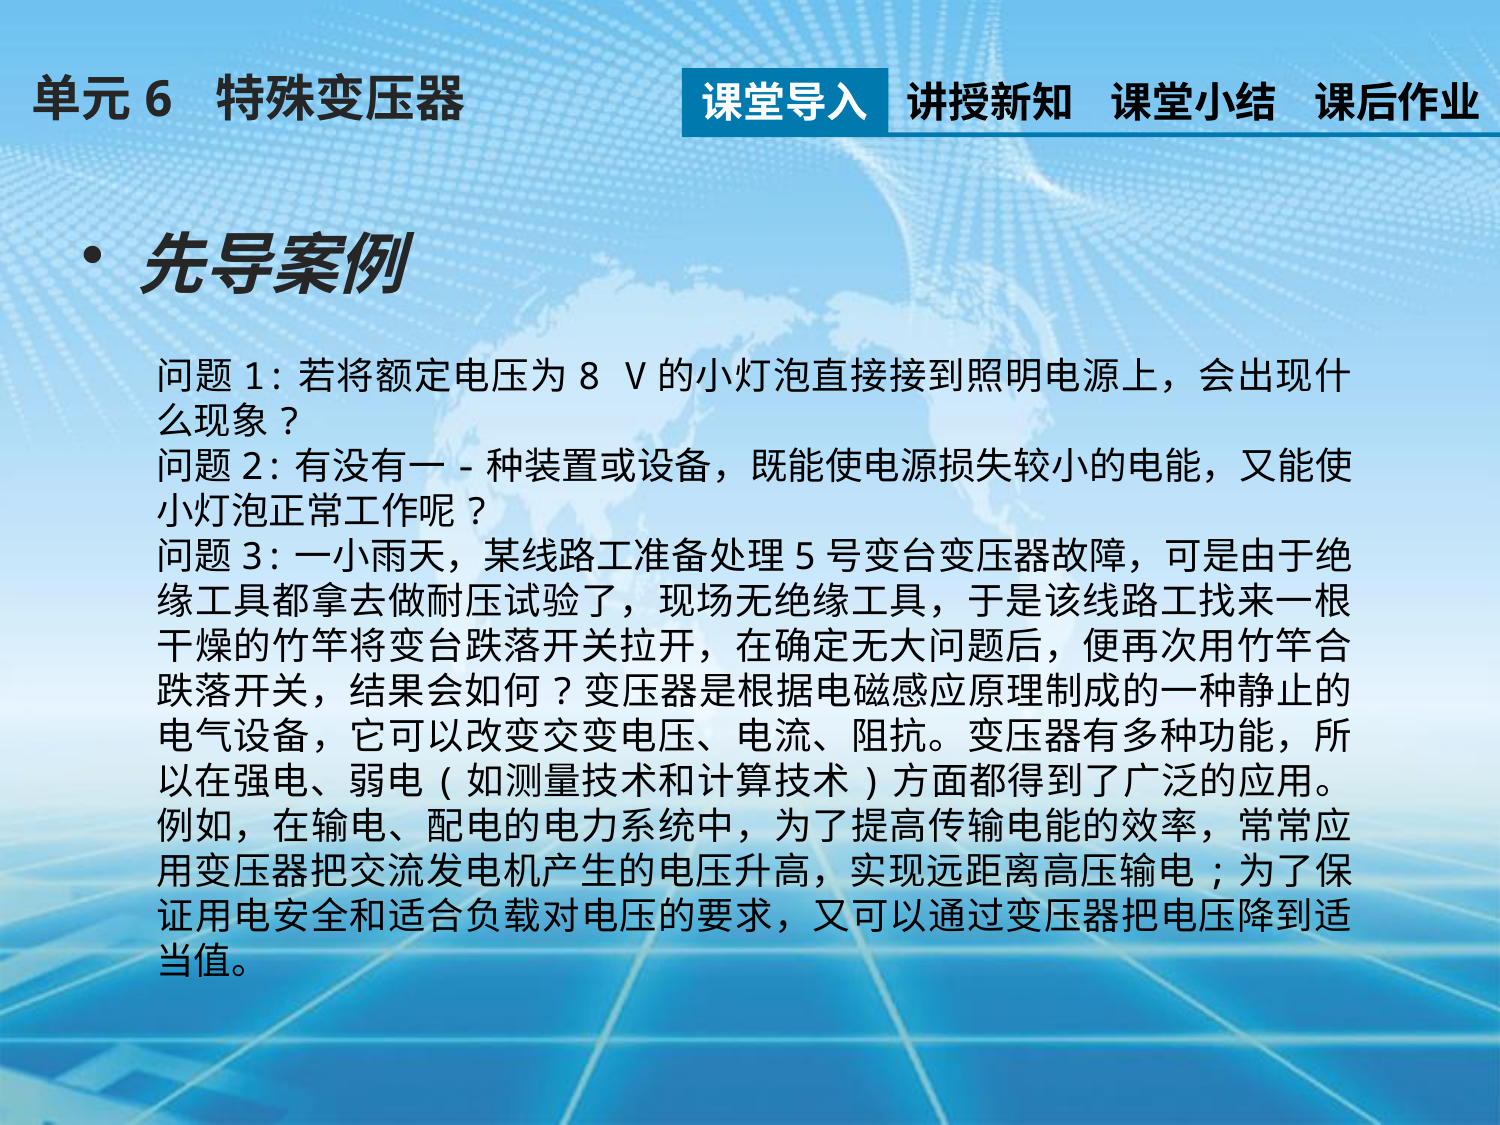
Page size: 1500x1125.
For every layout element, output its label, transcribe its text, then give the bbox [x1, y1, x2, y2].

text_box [16, 59, 1500, 135]
picture [0, 0, 1500, 1125]
text_box 问题1:若将额定电压为8 V的小灯泡直接接到照明电源上，会出现什么现象? 问题2:有没有一-种装置或设备，既能使电源损失较小的电能，又能使小灯泡正常工作呢? 问题3:一小雨天，某线路工准备处理5号变台变压器故障，可是由于绝缘工具都拿去做耐压试验了，现场无绝缘工具，于是该线路工找来一根干燥的竹竿将变台跌落开关拉开，在确定无大问题后，便再次用竹竿合跌落开关，结果会如何?变压器是根据电磁感应原理制成的一种静止的电气设备，它可以改变交变电压、电流、阻抗。变压器有多种功能，所以在强电、弱电(如测量技术和计算技术)方面都得到了广泛的应用。例如，在输电、配电的电力系统中，为了提高传输电能的效率，常常应用变压器把交流发电机产生的电压升高，实现远距离高压输电;为了保证用电安全和适合负载对电压的要求，又可以通过变压器把电压降到适当值。 [141, 344, 1368, 990]
text_box 先导案例 [66, 214, 1417, 321]
